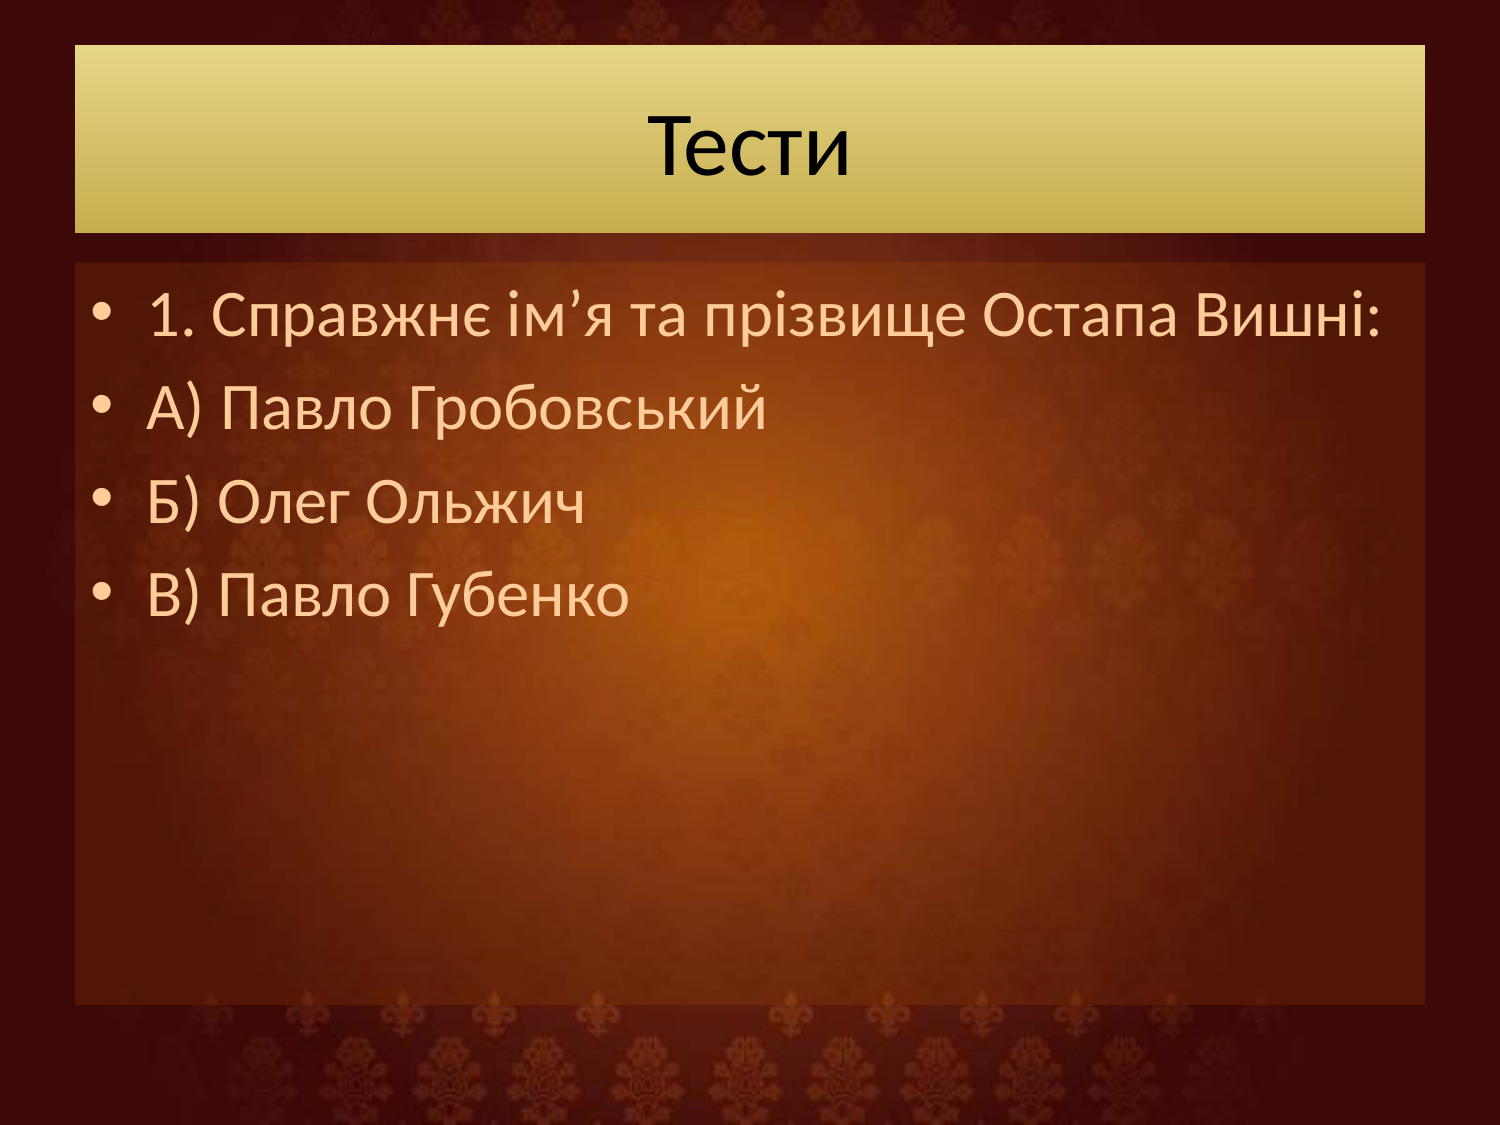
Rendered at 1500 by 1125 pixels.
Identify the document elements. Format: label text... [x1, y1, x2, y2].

title Тести [74, 44, 1426, 233]
picture [0, 0, 1500, 1125]
list 1. Справжнє ім’я та прізвище Остапа Вишні: А) Павло Гробовський Б) Олег Ольжич В) Павло Губенко [74, 262, 1426, 1006]
